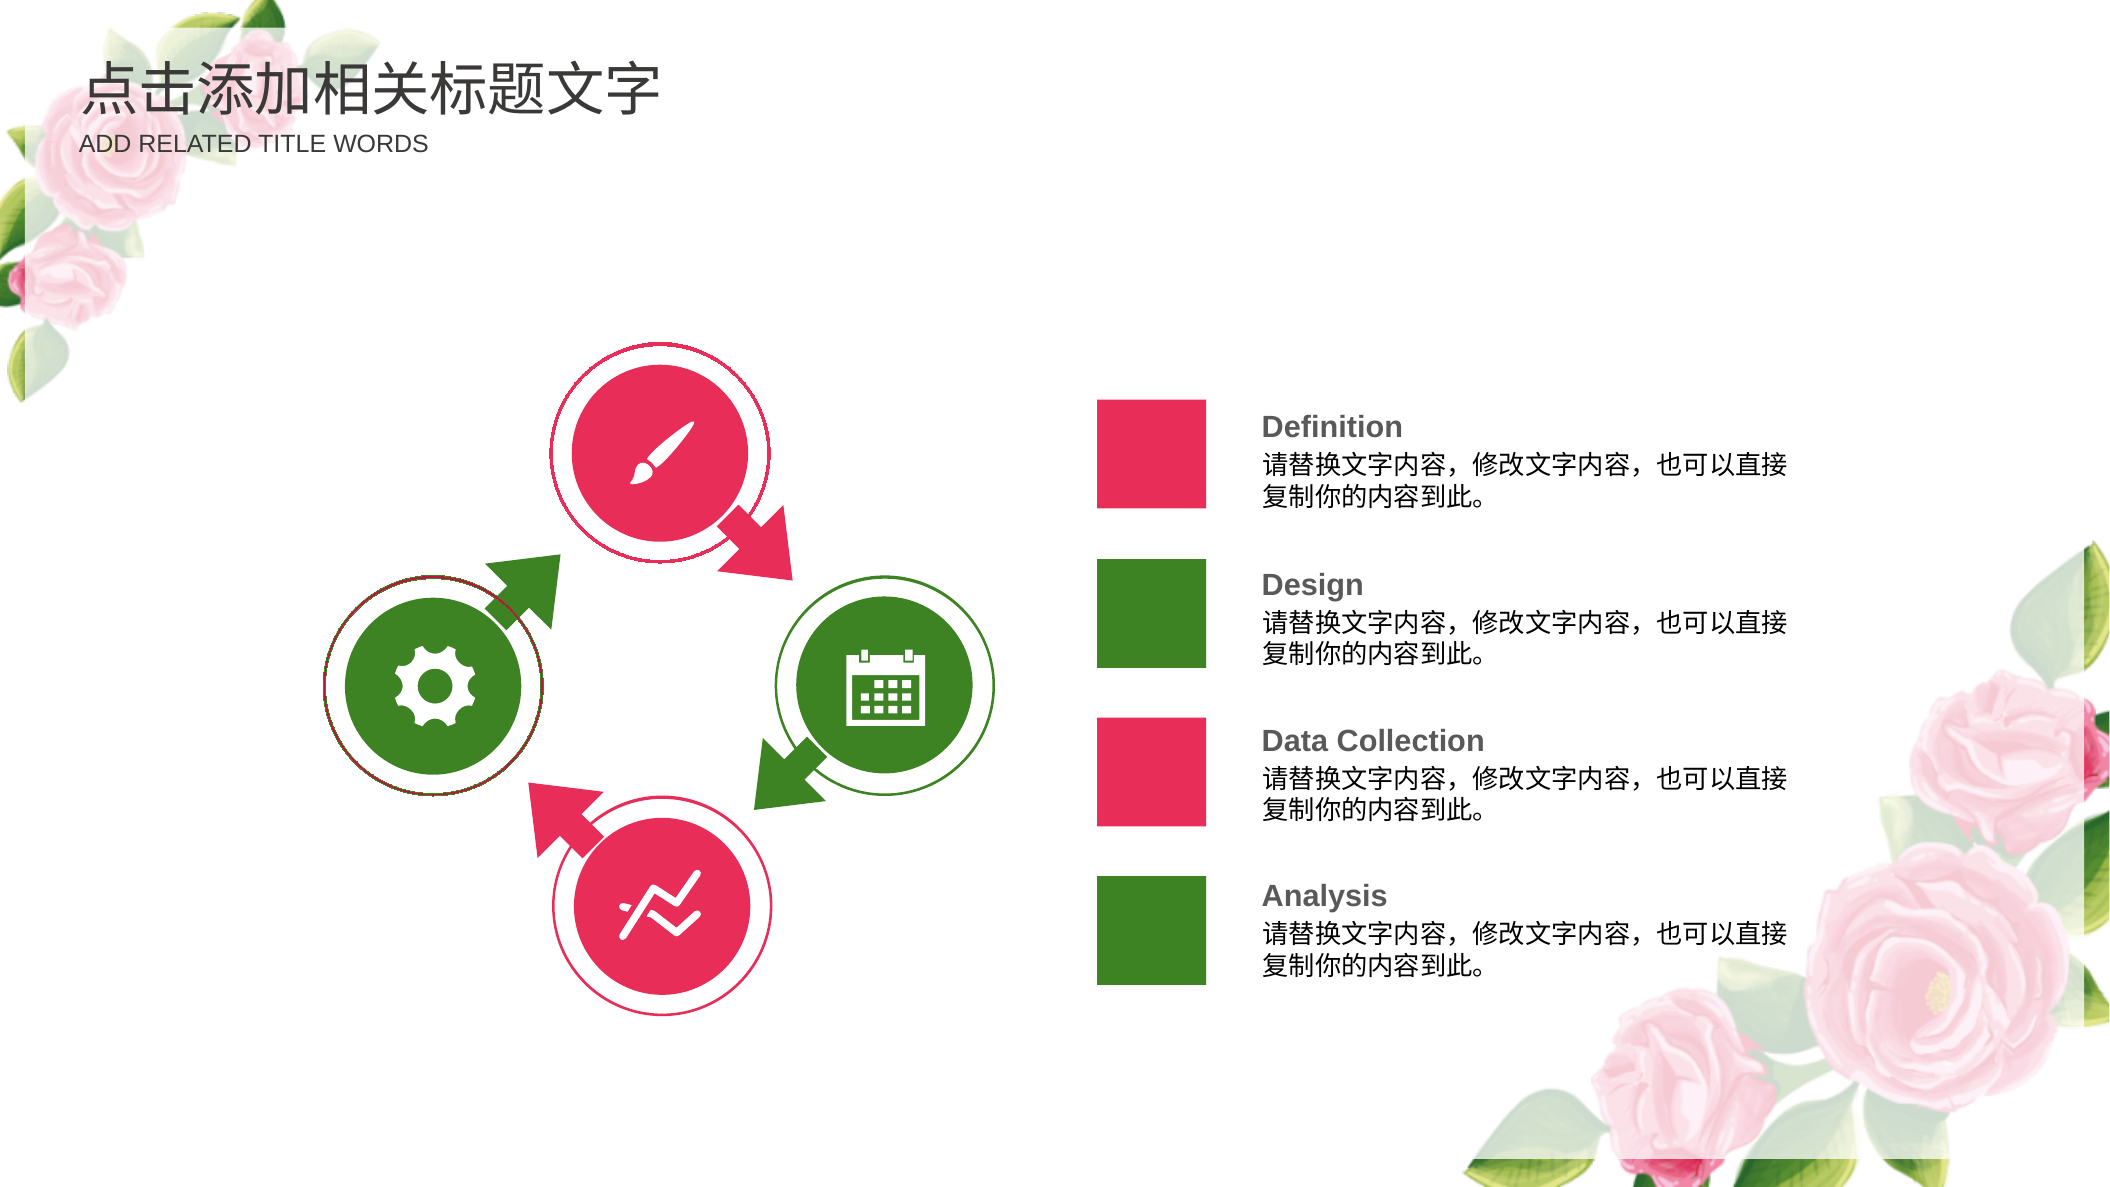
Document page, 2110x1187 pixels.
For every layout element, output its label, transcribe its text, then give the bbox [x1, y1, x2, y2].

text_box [774, 575, 995, 796]
text_box 请替换文字内容，修改文字内容，也可以直接复制你的内容到此。 [1247, 598, 1828, 677]
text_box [549, 342, 771, 564]
text_box [1096, 558, 1207, 669]
text_box [1096, 399, 1207, 509]
text_box [487, 556, 559, 628]
text_box [1096, 716, 1207, 827]
picture [0, 0, 2110, 1187]
text_box Analysis [1246, 850, 1583, 921]
text_box [530, 785, 602, 856]
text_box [322, 575, 544, 796]
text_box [552, 795, 773, 1017]
text_box 请替换文字内容，修改文字内容，也可以直接复制你的内容到此。 [1247, 754, 1828, 833]
text_box 点击添加相关标题文字 [64, 43, 679, 130]
text_box 请替换文字内容，修改文字内容，也可以直接复制你的内容到此。 [1247, 910, 1828, 988]
text_box Definition [1246, 380, 1583, 451]
text_box [1096, 875, 1207, 986]
text_box ADD RELATED TITLE WORDS [62, 119, 446, 166]
text_box [719, 507, 791, 578]
text_box Design [1246, 538, 1583, 609]
text_box Data Collection [1246, 694, 1583, 765]
text_box 请替换文字内容，修改文字内容，也可以直接复制你的内容到此。 [1247, 440, 1828, 519]
text_box [755, 737, 827, 808]
